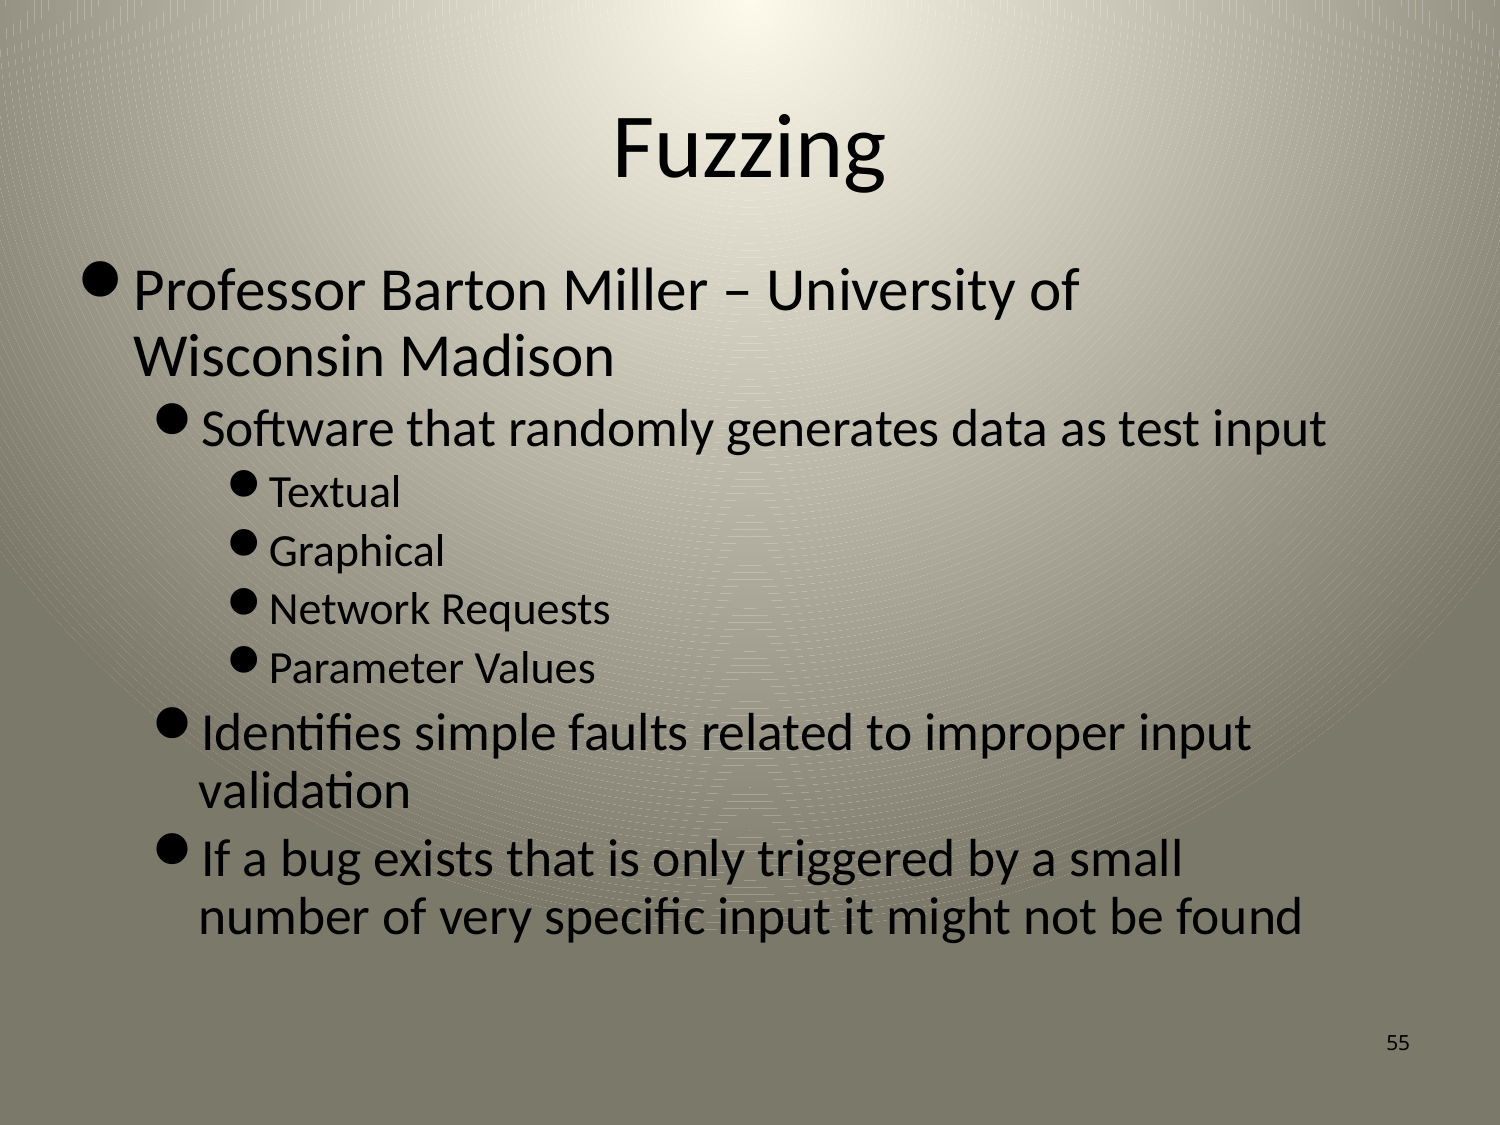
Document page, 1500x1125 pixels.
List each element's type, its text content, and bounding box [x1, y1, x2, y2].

title Fuzzing [150, 37, 1350, 245]
list Professor Barton Miller – University of Wisconsin Madison Software that randomly generates data as test input Textual Graphical Network Requests Parameter Values Identifies simple faults related to improper input validation If a bug exists that is only triggered by a small number of very specific input it might not be found [62, 249, 1350, 993]
slide_number 55 [1074, 1021, 1425, 1067]
